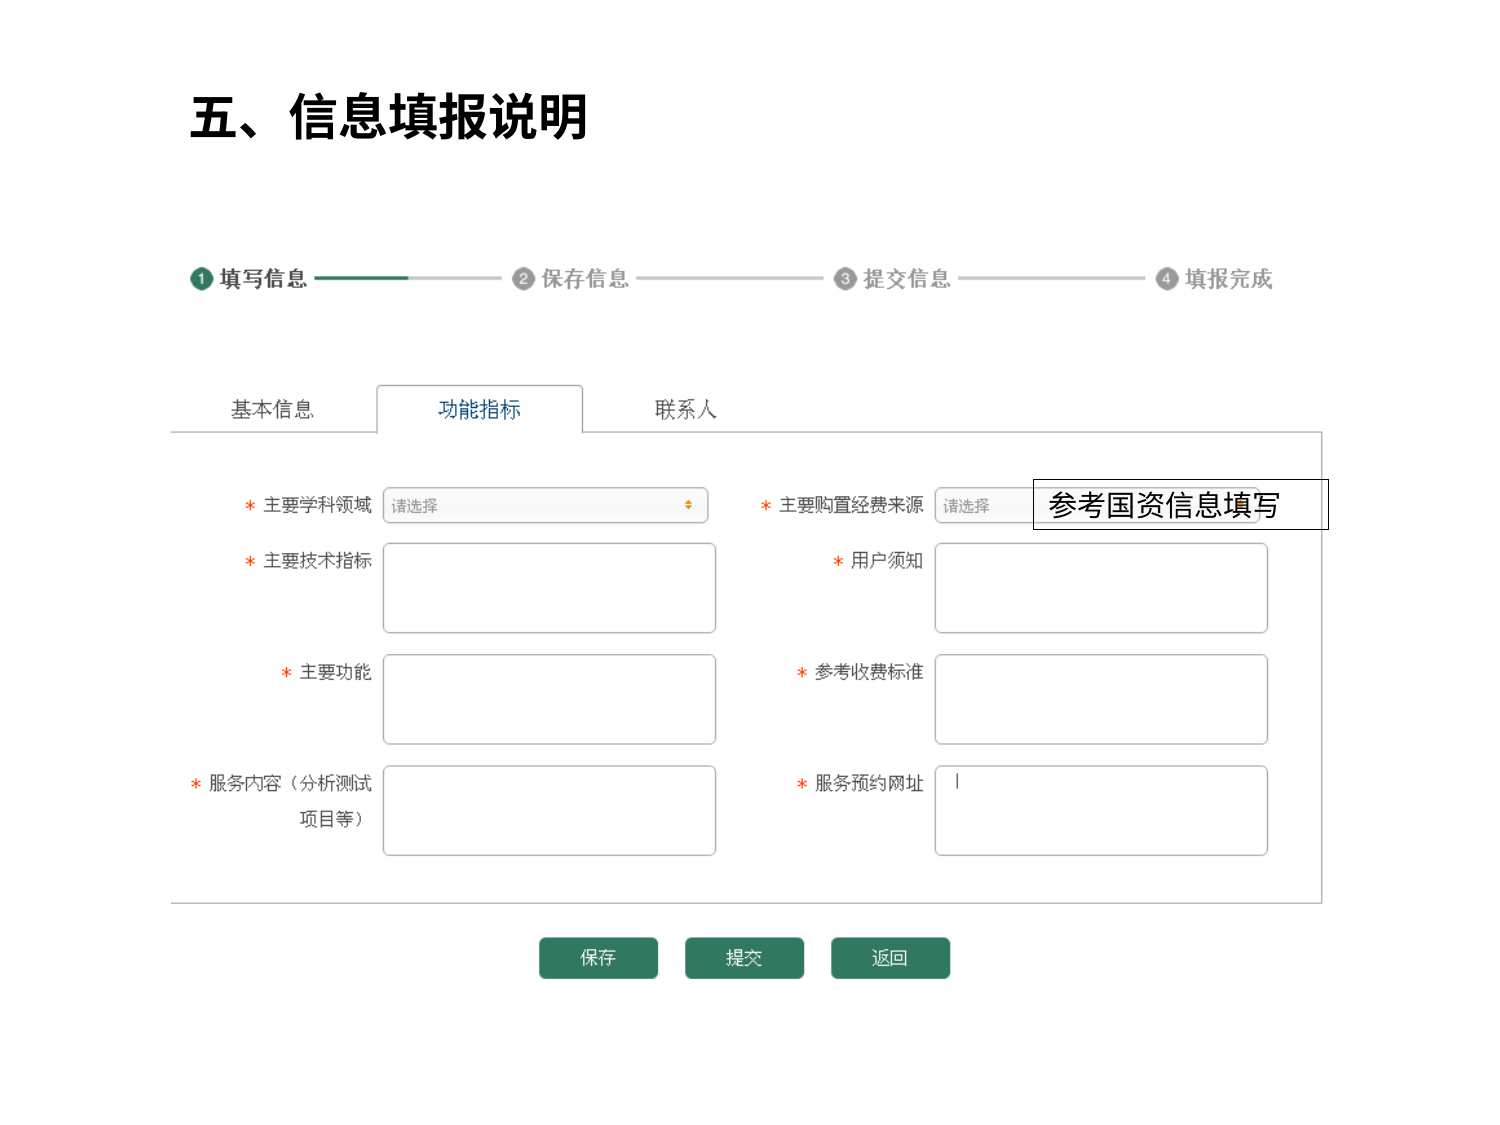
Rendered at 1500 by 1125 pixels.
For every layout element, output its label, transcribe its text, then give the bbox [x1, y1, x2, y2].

picture [170, 231, 1329, 992]
text_box 五、信息填报说明 [173, 78, 604, 153]
